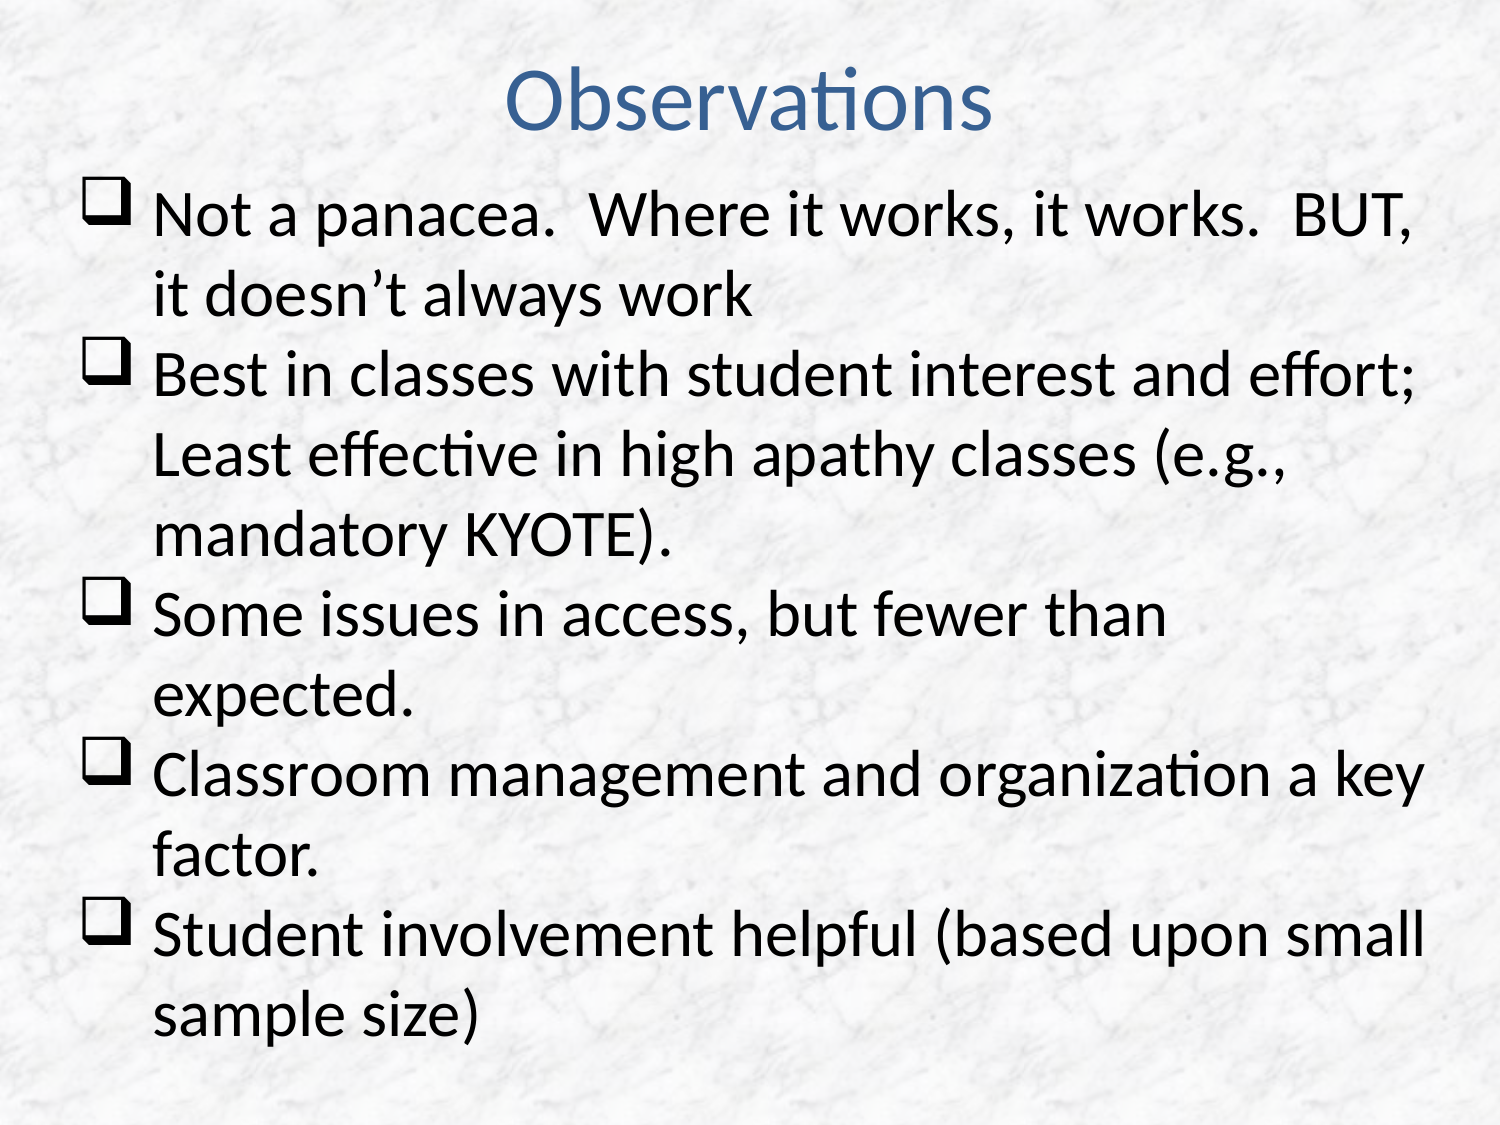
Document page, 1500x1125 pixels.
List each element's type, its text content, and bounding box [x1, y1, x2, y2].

text_box Not a panacea. Where it works, it works. BUT, it doesn’t always work Best in classes with student interest and effort; Least effective in high apathy classes (e.g., mandatory KYOTE). Some issues in access, but fewer than expected. Classroom management and organization a key factor. Student involvement helpful (based upon small sample size) [62, 162, 1463, 1102]
title Observations [75, 0, 1425, 162]
